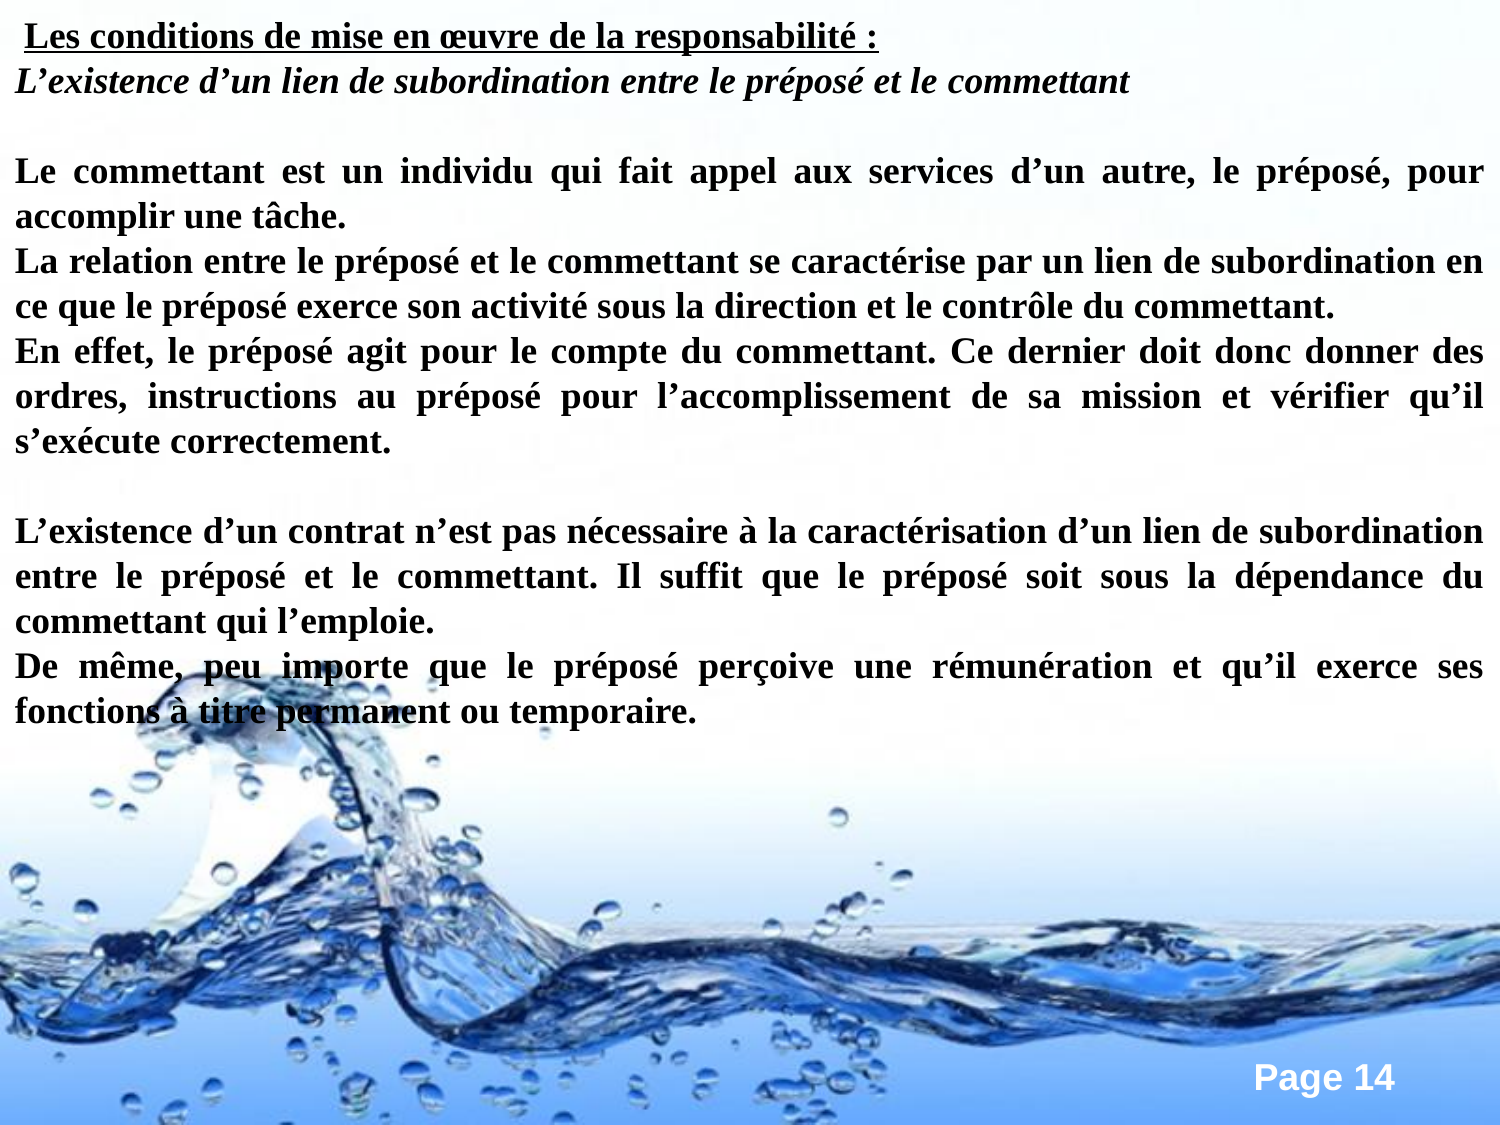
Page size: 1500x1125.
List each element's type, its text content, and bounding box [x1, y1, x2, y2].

text_box Les conditions de mise en œuvre de la responsabilité : L’existence d’un lien de subordination entre le préposé et le commettant Le commettant est un individu qui fait appel aux services d’un autre, le préposé, pour accomplir une tâche. La relation entre le préposé et le commettant se caractérise par un lien de subordination en ce que le préposé exerce son activité sous la direction et le contrôle du commettant. En effet, le préposé agit pour le compte du commettant. Ce dernier doit donc donner des ordres, instructions au préposé pour l’accomplissement de sa mission et vérifier qu’il s’exécute correctement. L’existence d’un contrat n’est pas nécessaire à la caractérisation d’un lien de subordination entre le préposé et le commettant. Il suffit que le préposé soit sous la dépendance du commettant qui l’emploie. De même, peu importe que le préposé perçoive une rémunération et qu’il exerce ses fonctions à titre permanent ou temporaire. [0, 3, 1500, 784]
picture [0, 784, 1500, 1125]
